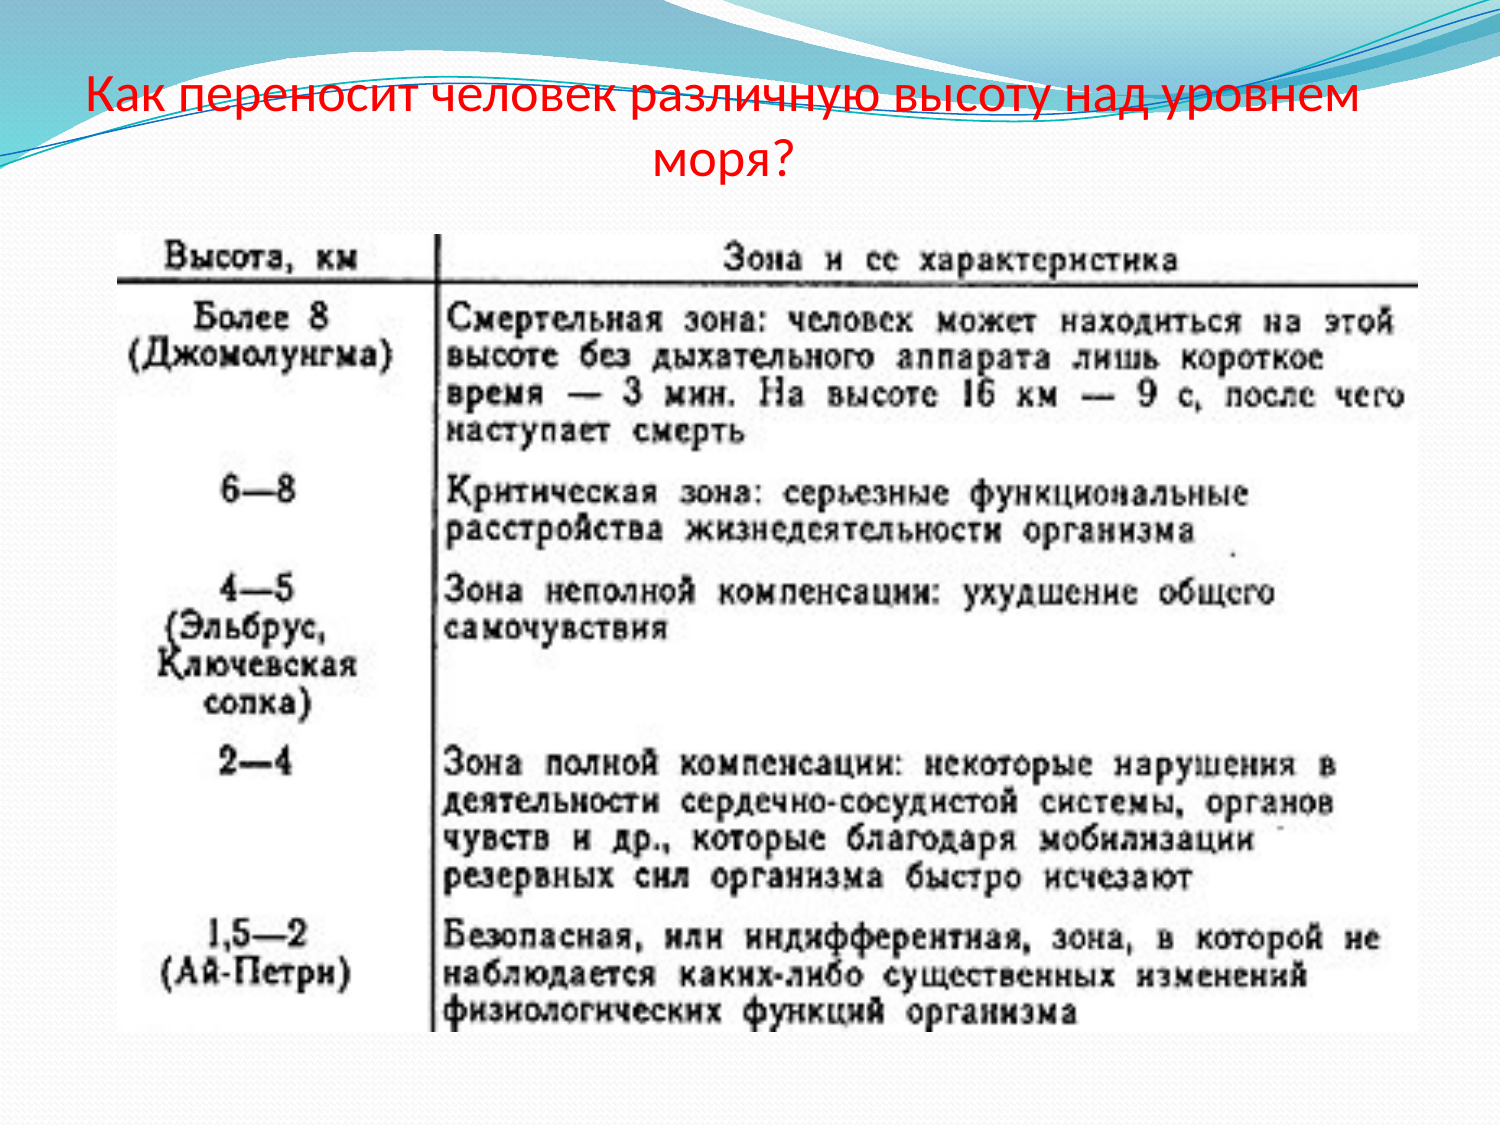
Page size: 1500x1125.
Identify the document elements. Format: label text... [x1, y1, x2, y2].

title Как переносит человек различную высоту над уровнем моря? [70, 152, 1379, 188]
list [116, 233, 1419, 1032]
